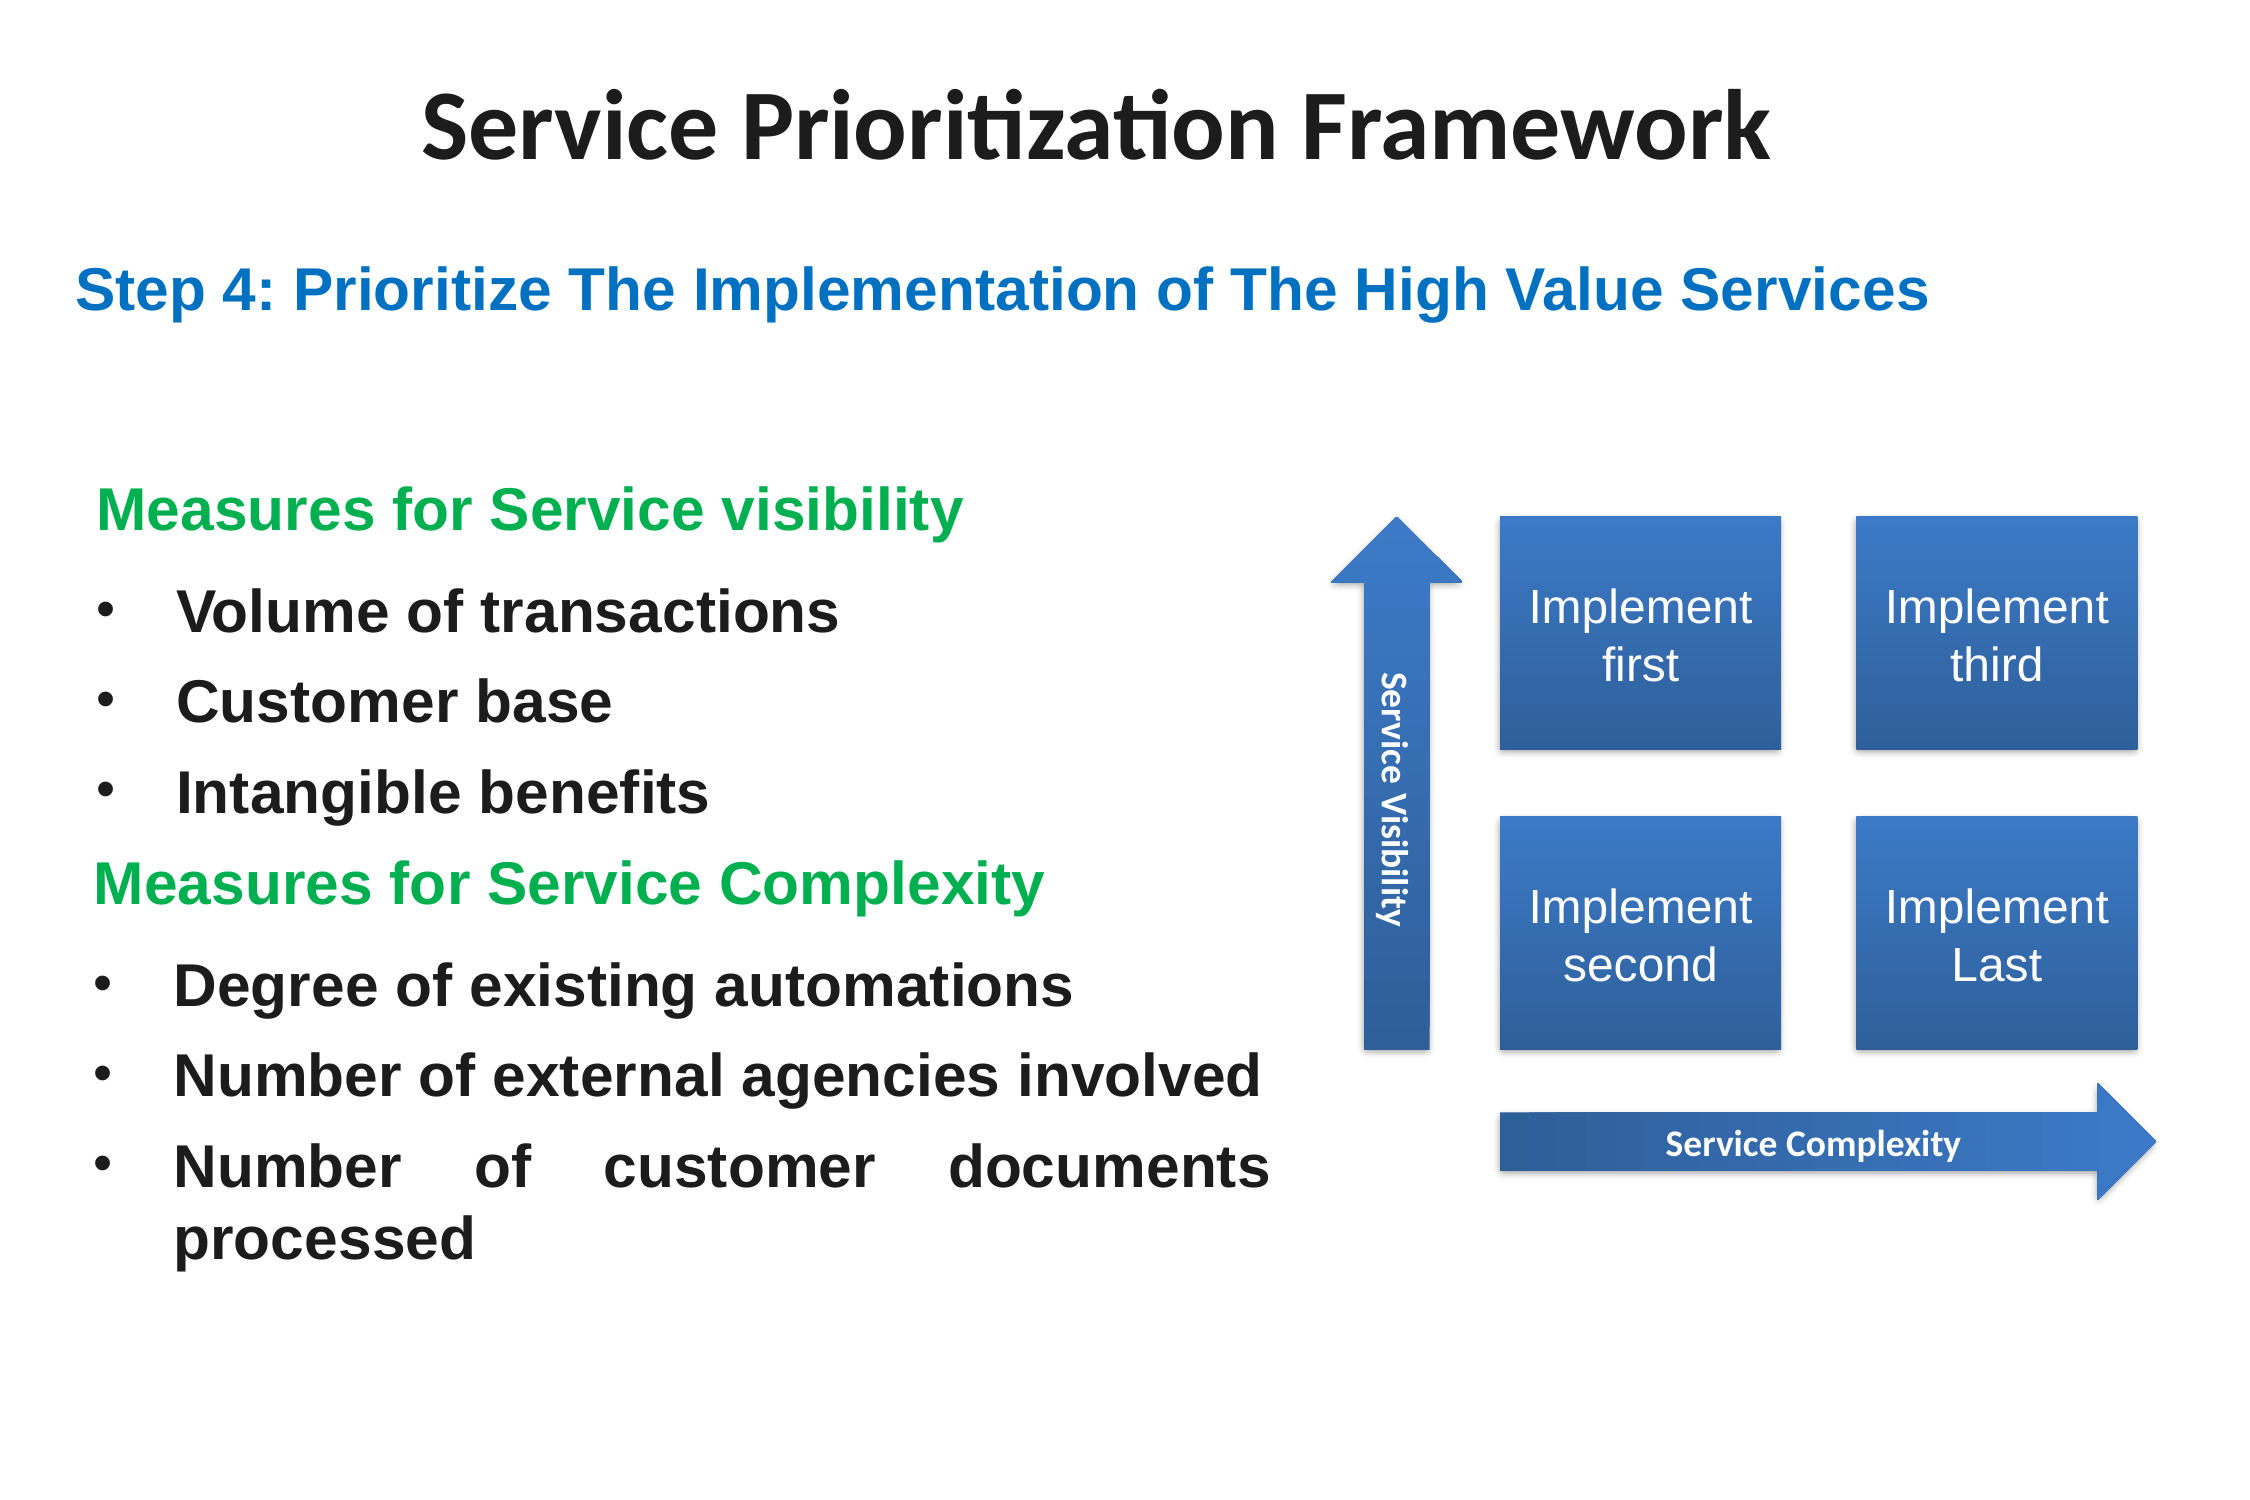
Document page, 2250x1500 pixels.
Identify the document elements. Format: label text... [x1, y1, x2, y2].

text_box Measures for Service Complexity Degree of existing automations Number of external agencies involved Number of customer documents processed [72, 833, 1294, 1283]
text_box Measures for Service visibility Volume of transactions Customer base Intangible benefits [74, 459, 1275, 833]
text_box Implement third [1856, 516, 2138, 750]
title Service Prioritization Framework [75, 60, 2119, 200]
text_box Implement first [1500, 516, 1782, 750]
text_box Service Complexity [1500, 1083, 2157, 1200]
text_box Service Visibility [1331, 516, 1463, 1051]
text_box Implement second [1500, 816, 1782, 1050]
text_box Implement Last [1856, 816, 2138, 1050]
text_box Step 4: Prioritize The Implementation of The High Value Services [74, 249, 2100, 317]
